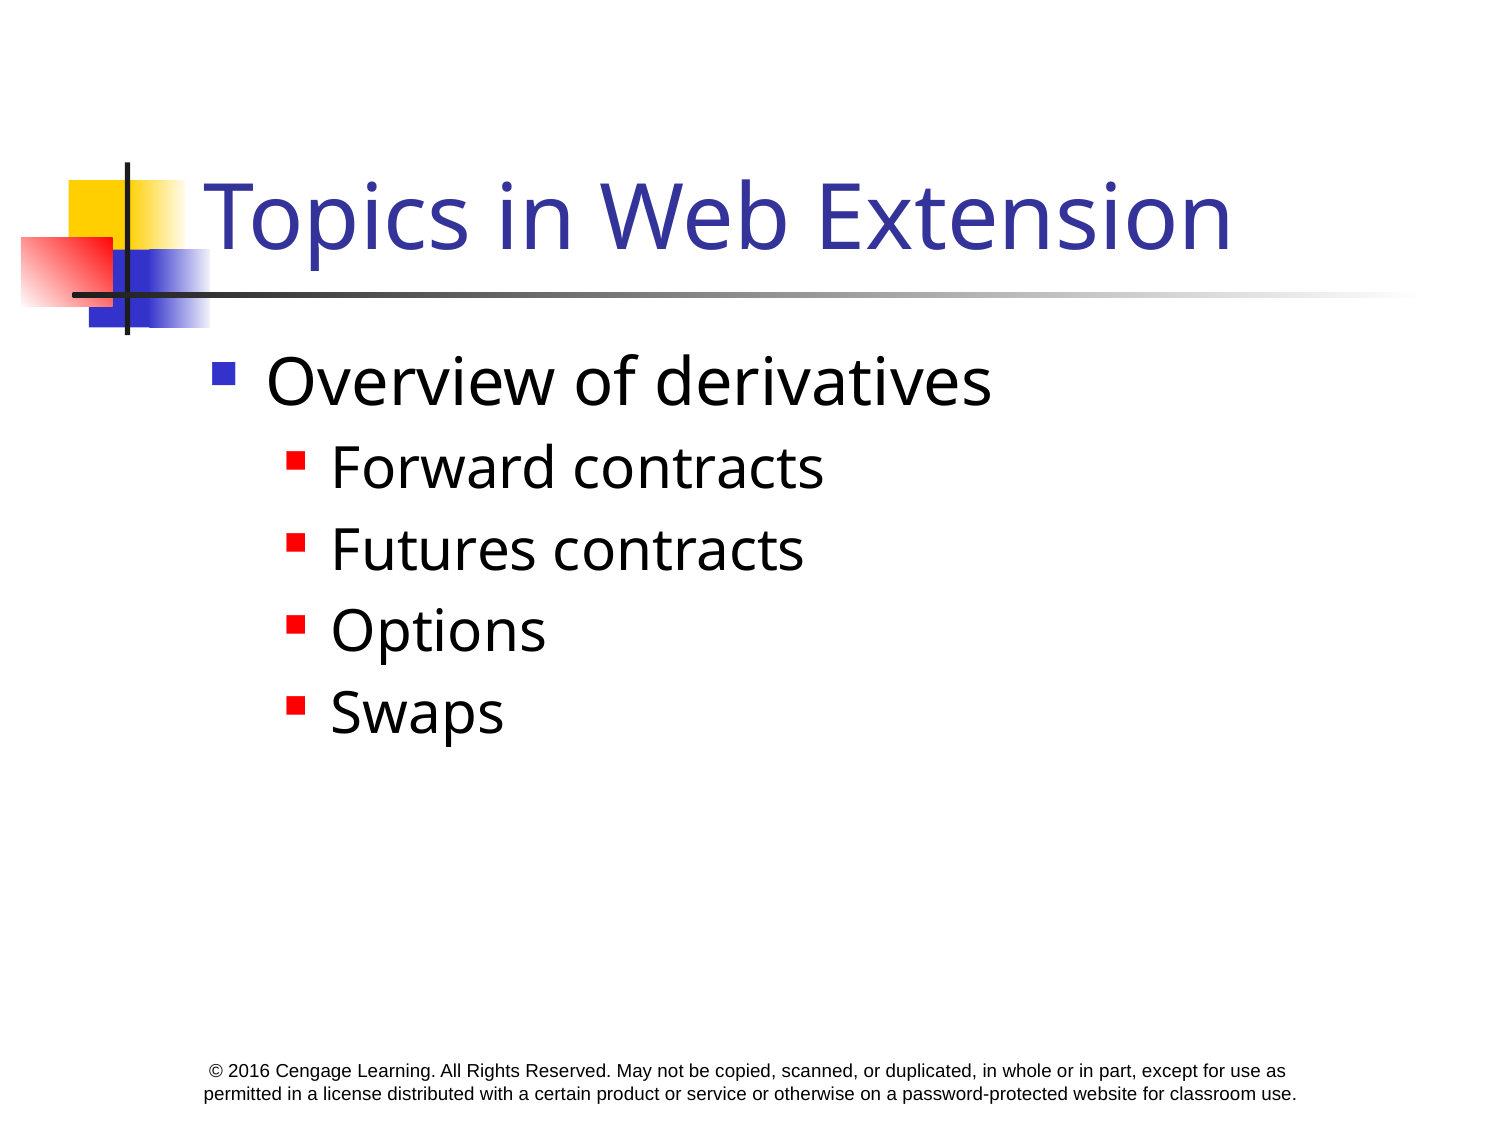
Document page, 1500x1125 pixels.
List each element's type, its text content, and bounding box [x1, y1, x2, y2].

title Topics in Web Extension [188, 34, 1468, 276]
list Overview of derivatives Forward contracts Futures contracts Options Swaps [193, 330, 1470, 1007]
